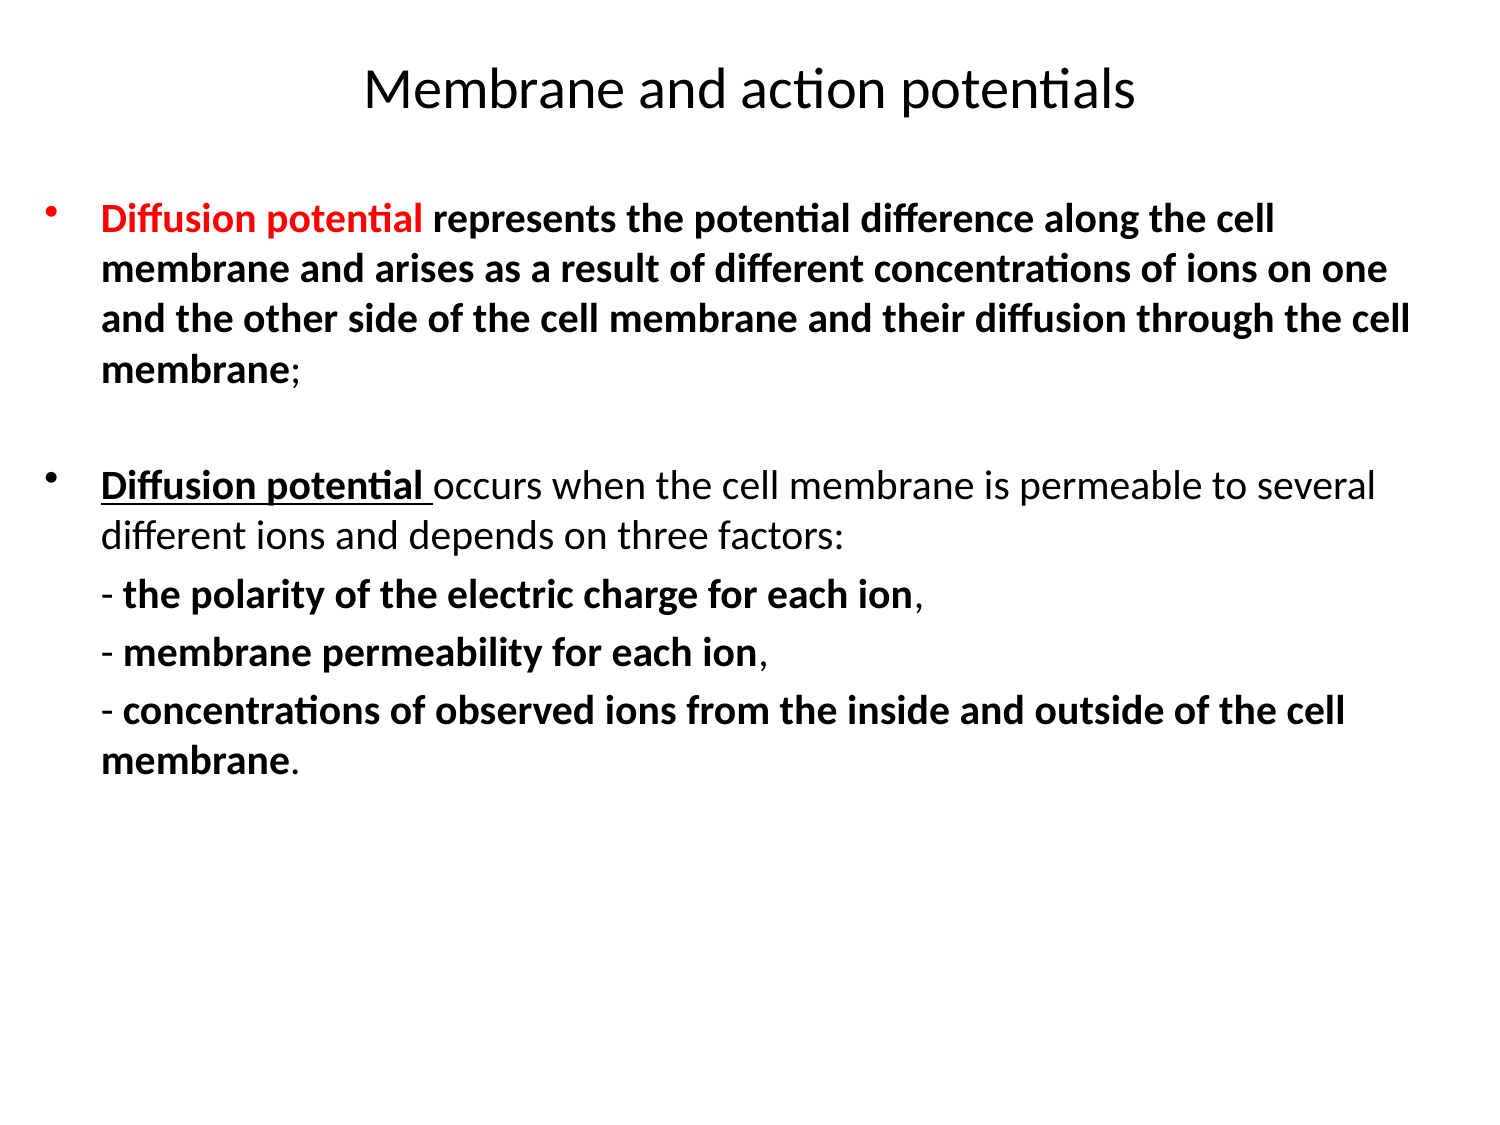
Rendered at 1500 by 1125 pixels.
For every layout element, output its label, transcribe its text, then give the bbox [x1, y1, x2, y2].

title Membrane and action potentials [74, 44, 1426, 126]
list Diffusion potential represents the potential difference along the cell membrane and arises as a result of different concentrations of ions on one and the other side of the cell membrane and their diffusion through the cell membrane; Diffusion potential occurs when the cell membrane is permeable to several different ions and depends on three factors: - the polarity of the electric charge for each ion, - membrane permeability for each ion, - concentrations of observed ions from the inside and outside of the cell membrane. [29, 125, 1471, 1107]
